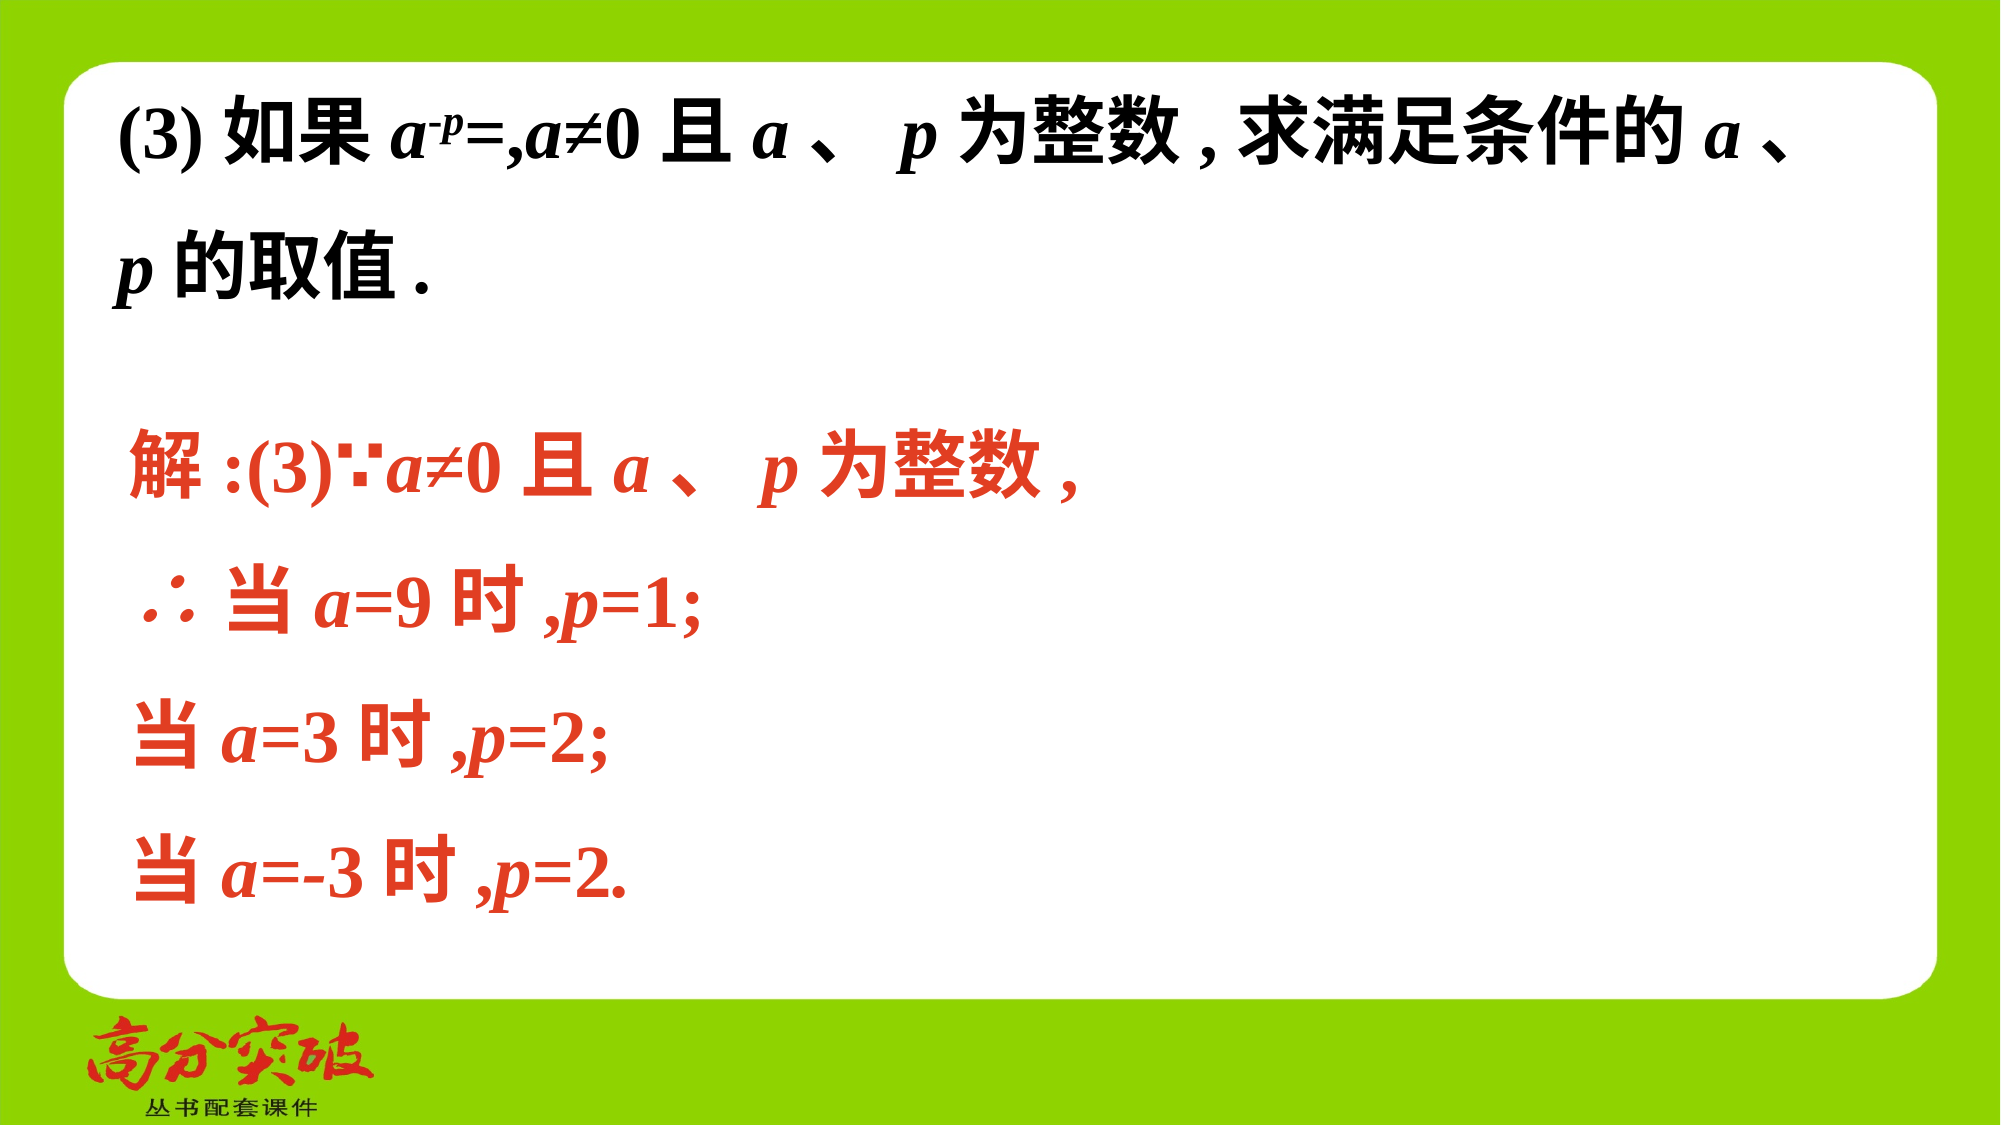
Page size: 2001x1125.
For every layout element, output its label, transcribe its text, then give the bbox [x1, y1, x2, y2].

picture [0, 0, 2001, 1125]
text_box 解:(3)∵a≠0且a、p为整数, ∴当a=9时,p=1; 当a=3时,p=2; 当a=-3时,p=2. [114, 365, 1115, 920]
